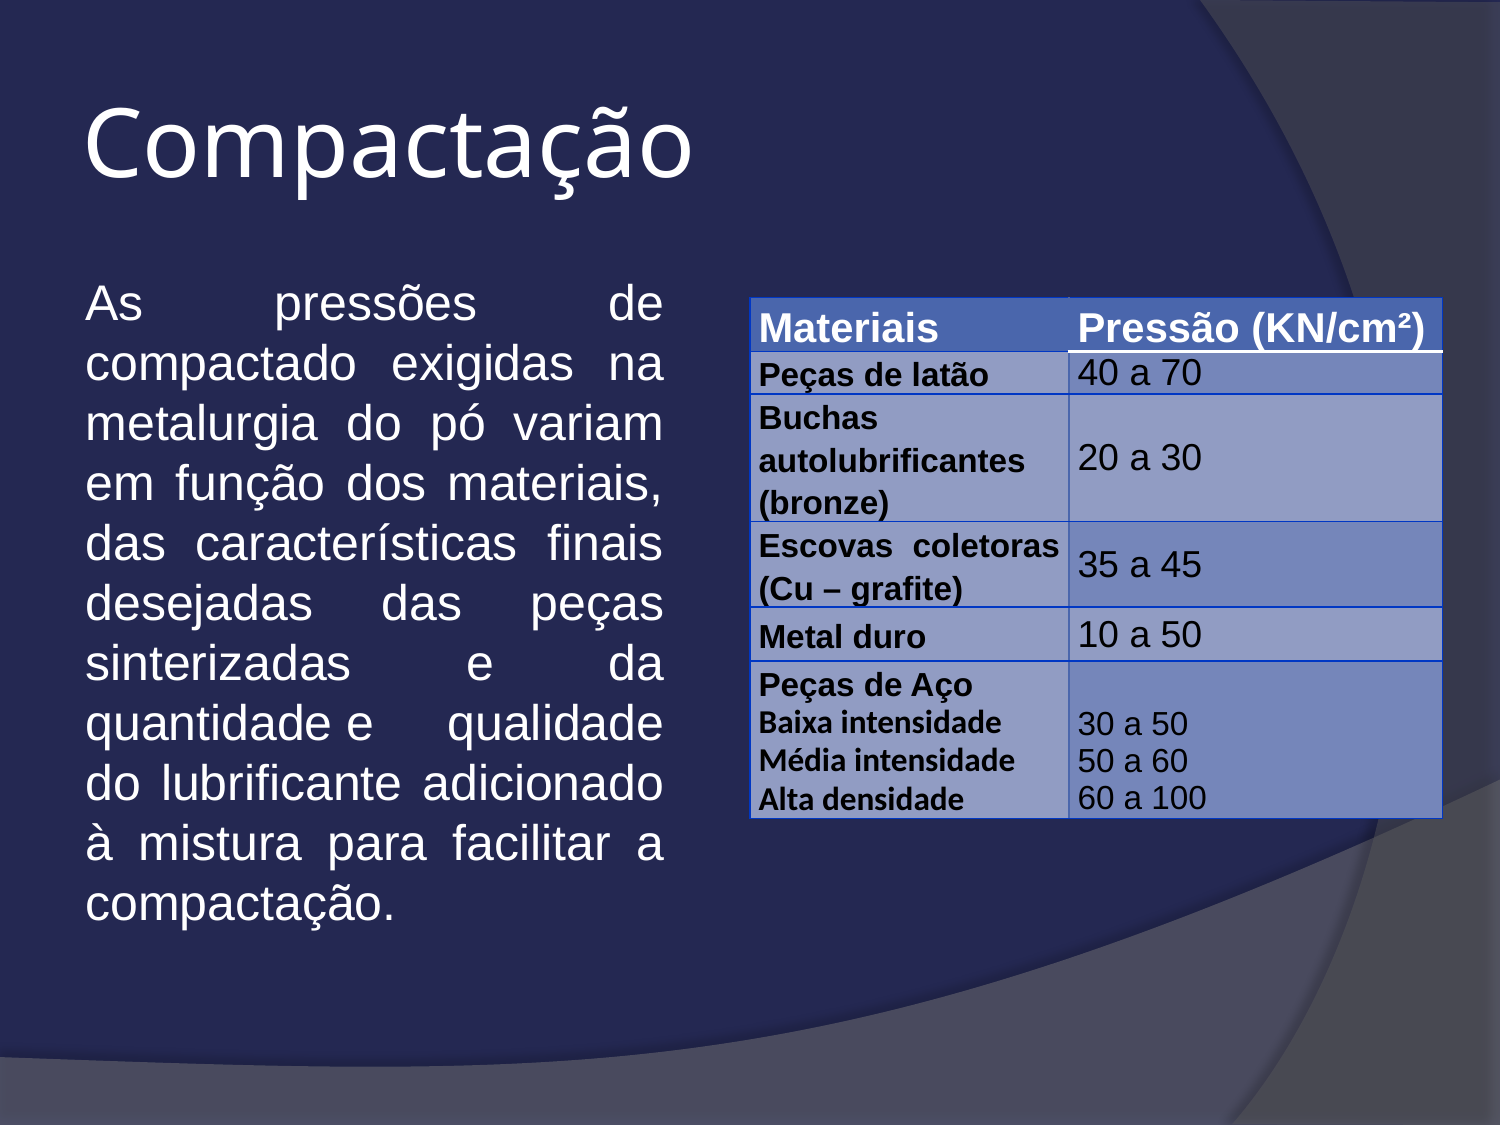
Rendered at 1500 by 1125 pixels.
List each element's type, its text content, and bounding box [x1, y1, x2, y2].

table_cell Peças de Aço Baixa intensidade Média intensidade Alta densidade [751, 662, 1068, 818]
table_cell 35 a 45 [1070, 522, 1442, 606]
table_cell Buchas autolubrificantes (bronze) [751, 395, 1068, 521]
table_cell 30 a 50 50 a 60 60 a 100 [1070, 662, 1442, 818]
title Compactação [75, 45, 1300, 233]
table_cell 40 a 70 [1070, 353, 1442, 393]
table_cell Escovas coletoras (Cu – grafite) [751, 522, 1068, 606]
table_header Pressão (KN/cm²) [1070, 298, 1442, 350]
table_cell 10 a 50 [1070, 608, 1442, 660]
list As pressões de compactado exigidas na metalurgia do pó variam em função dos materiais, das características finais desejadas das peças sinterizadas e da quantidade e qualidade do lubrificante adicionado à mistura para facilitar a compactação. [64, 262, 680, 1005]
table_cell Metal duro [751, 608, 1068, 660]
table_cell 20 a 30 [1070, 395, 1442, 521]
table_header Materiais [751, 298, 1068, 351]
table_cell Peças de latão [751, 352, 1068, 393]
